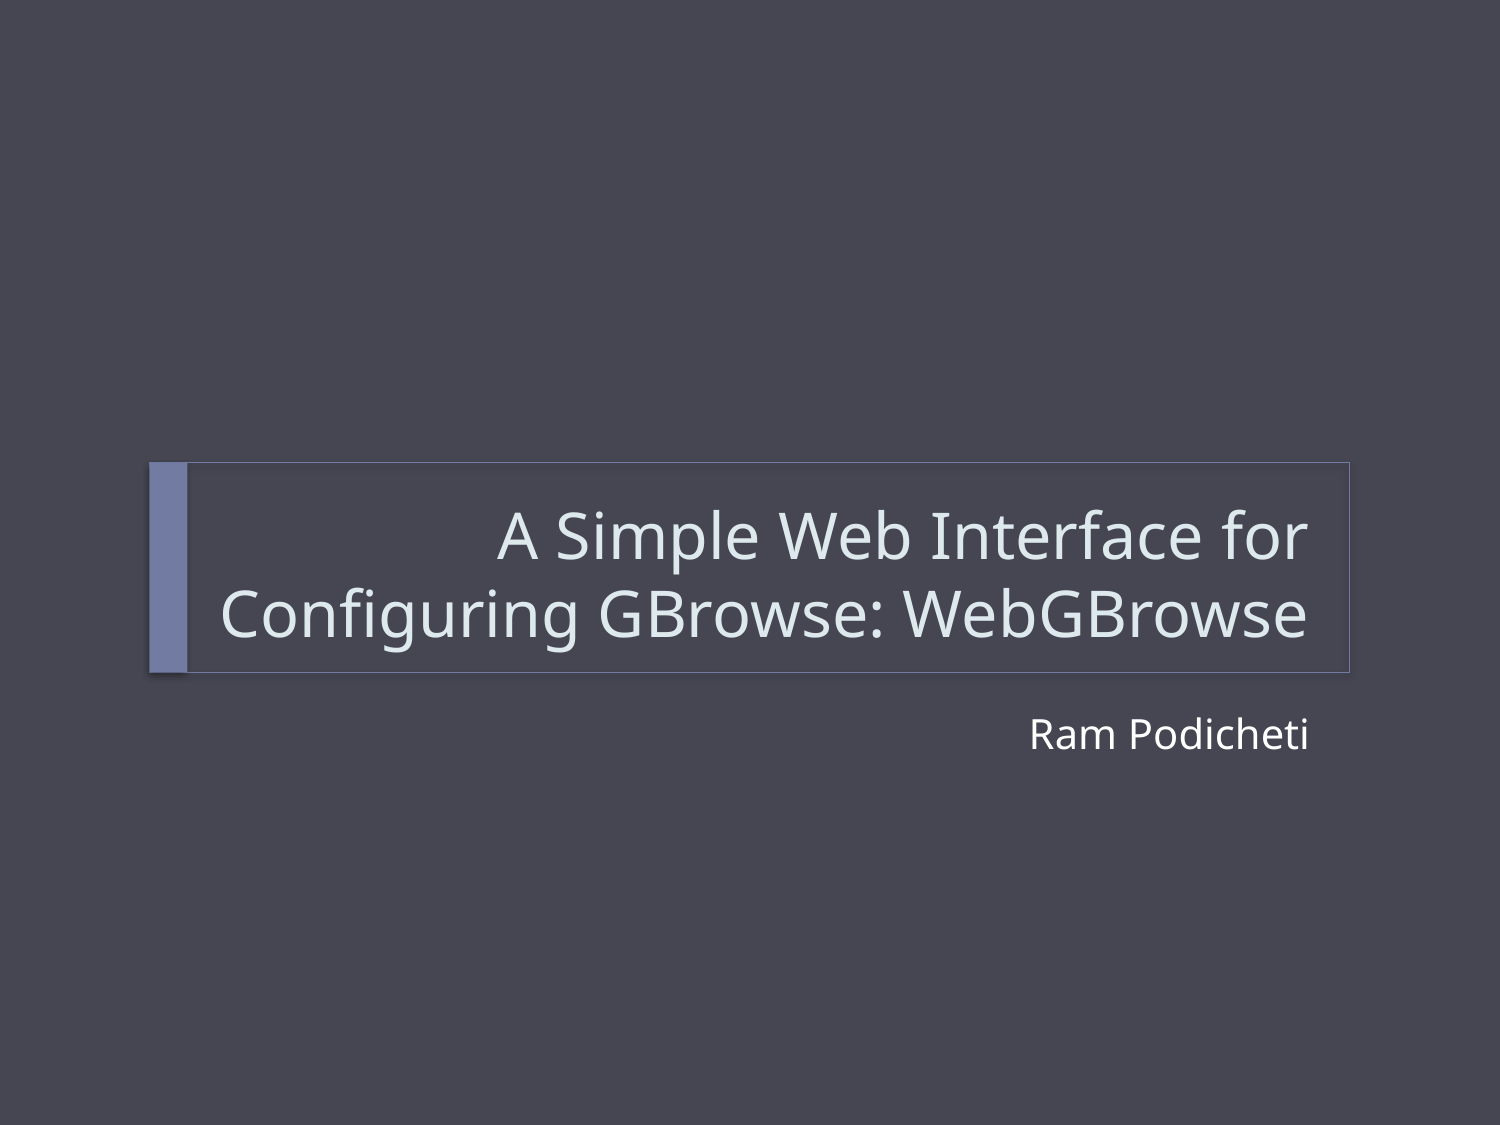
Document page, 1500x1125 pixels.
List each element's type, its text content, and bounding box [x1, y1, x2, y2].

list Ram Podicheti [212, 699, 1326, 888]
title A Simple Web Interface for Configuring GBrowse: WebGBrowse [199, 487, 1326, 663]
